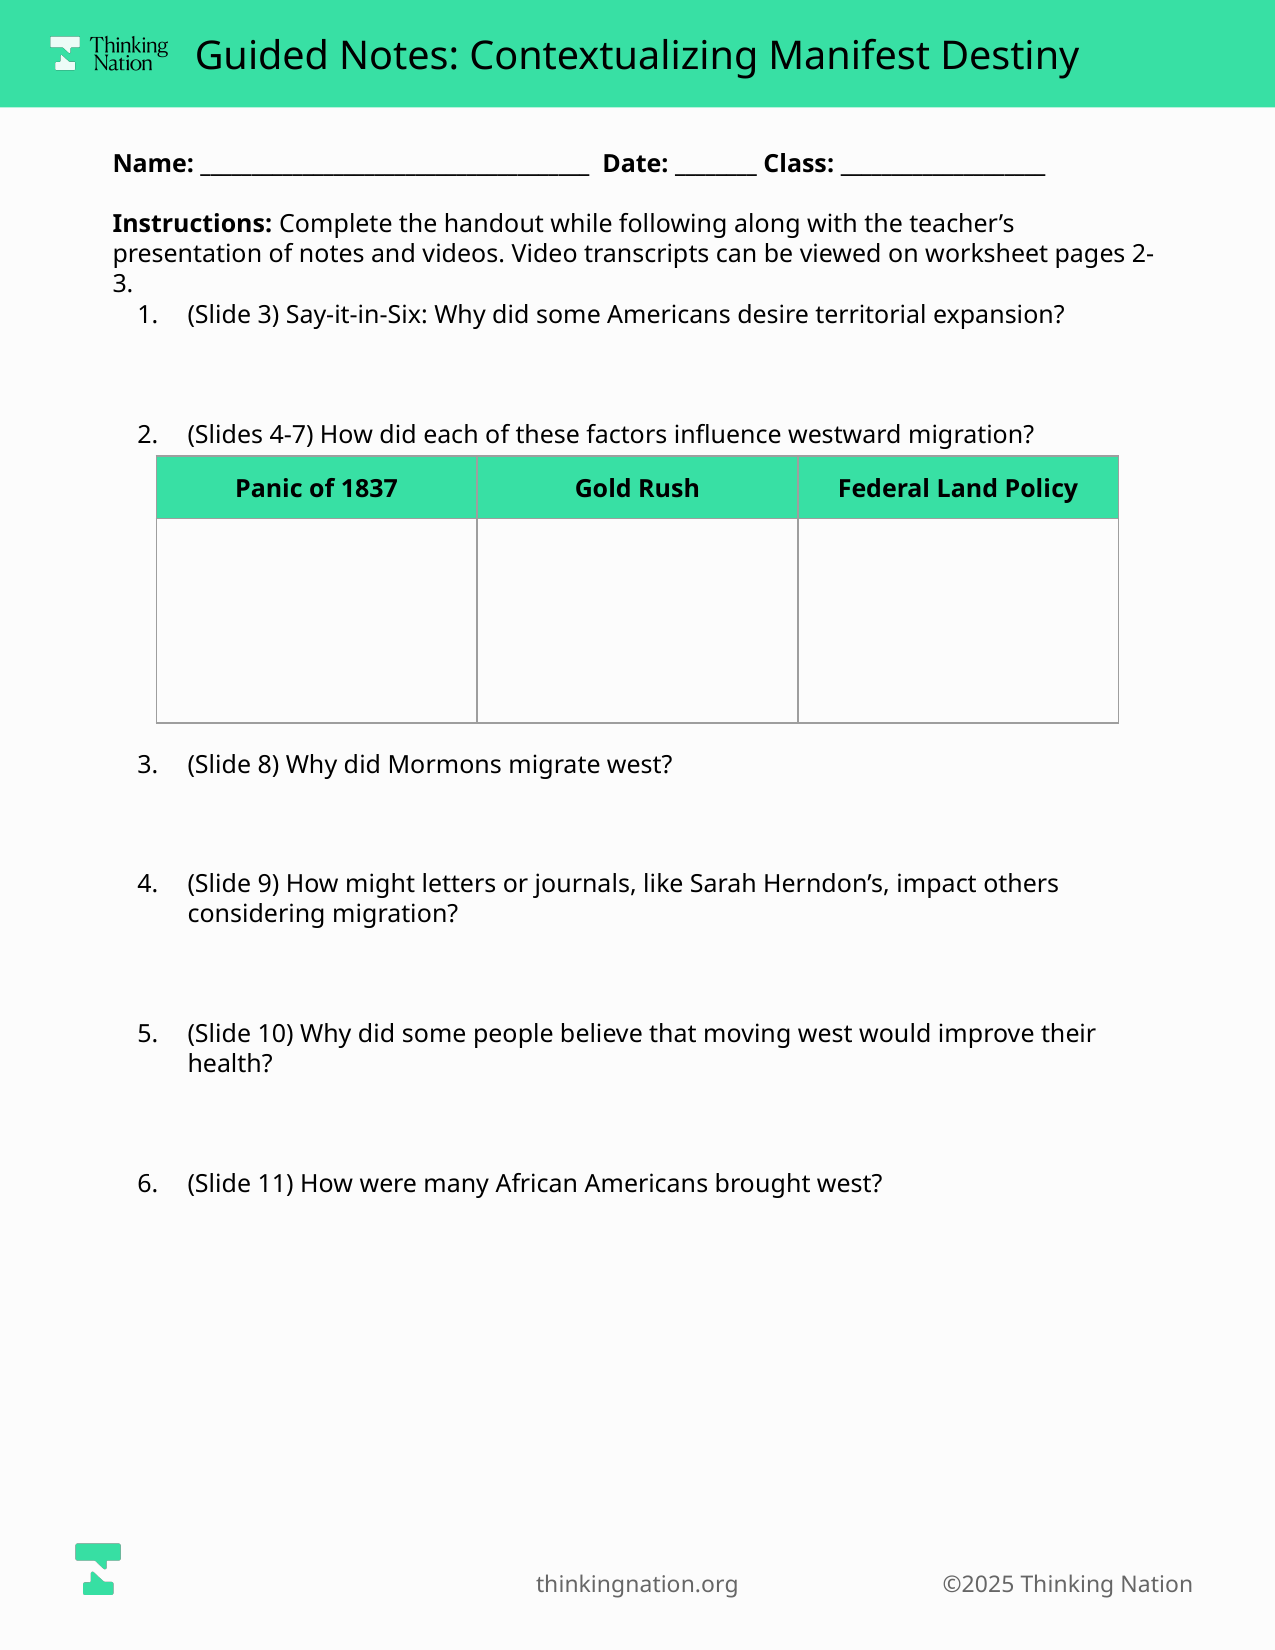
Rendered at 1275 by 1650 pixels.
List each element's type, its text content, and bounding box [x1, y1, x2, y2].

picture [62, 1533, 134, 1605]
text_box Name: ______________________________________ Date: ________ Class: ____________________ Instructions: Complete the handout while following along with the teacher’s presentation of notes and videos. Video transcripts can be viewed on worksheet pages 2-3. [97, 132, 1178, 283]
table_cell [799, 519, 1118, 722]
text_box (Slide 3) Say-it-in-Six: Why did some Americans desire territorial expansion? (Slides 4-7) How did each of these factors influence westward migration? (Slide 8) Why did Mormons migrate west? (Slide 9) How might letters or journals, like Sarah Herndon’s, impact others considering migration? (Slide 10) Why did some people believe that moving west would improve their health? (Slide 11) How were many African Americans brought west? [97, 283, 1178, 1534]
table_cell [157, 519, 476, 722]
text_box Guided Notes: Contextualizing Manifest Destiny [0, 0, 1275, 108]
picture [36, 24, 172, 81]
table_header Federal Land Policy [799, 457, 1118, 518]
table_cell [478, 519, 797, 722]
text_box thinkingnation.org [486, 1553, 789, 1605]
table_header Panic of 1837 [157, 457, 476, 518]
text_box ©2025 Thinking Nation [907, 1553, 1210, 1605]
table_header Gold Rush [478, 457, 797, 518]
